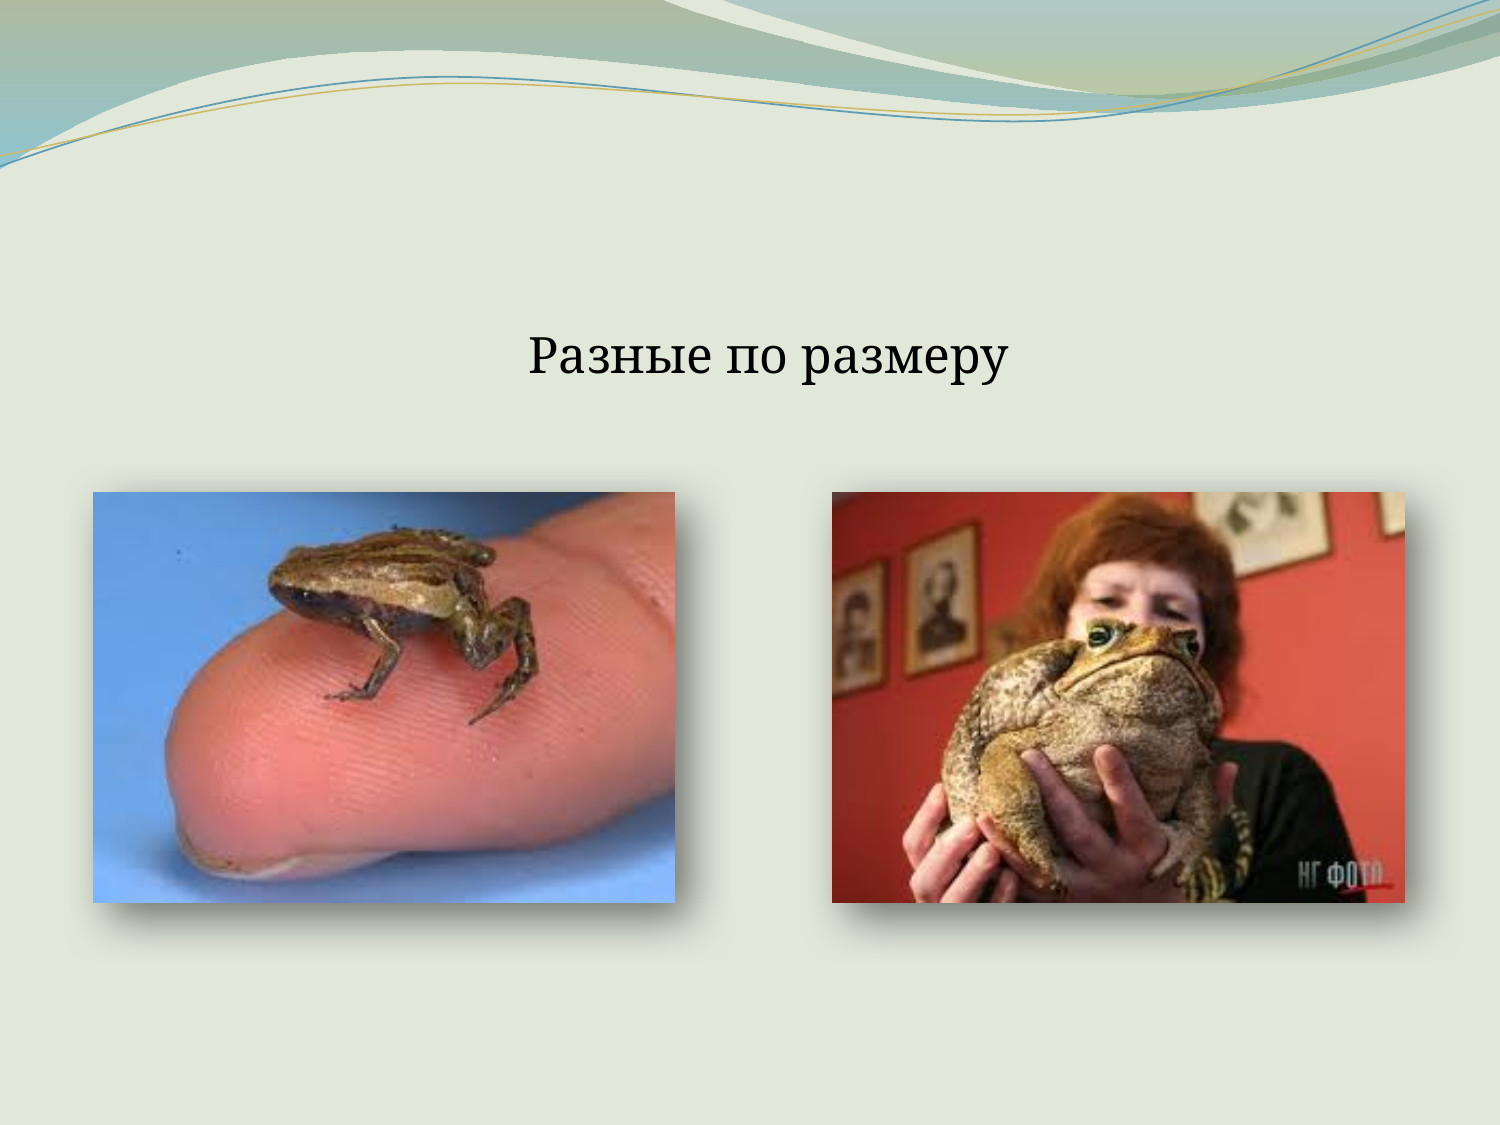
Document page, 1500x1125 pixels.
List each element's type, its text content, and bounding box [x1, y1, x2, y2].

text_box Разные по размеру [513, 316, 1025, 392]
picture [93, 491, 676, 903]
picture [831, 491, 1405, 903]
